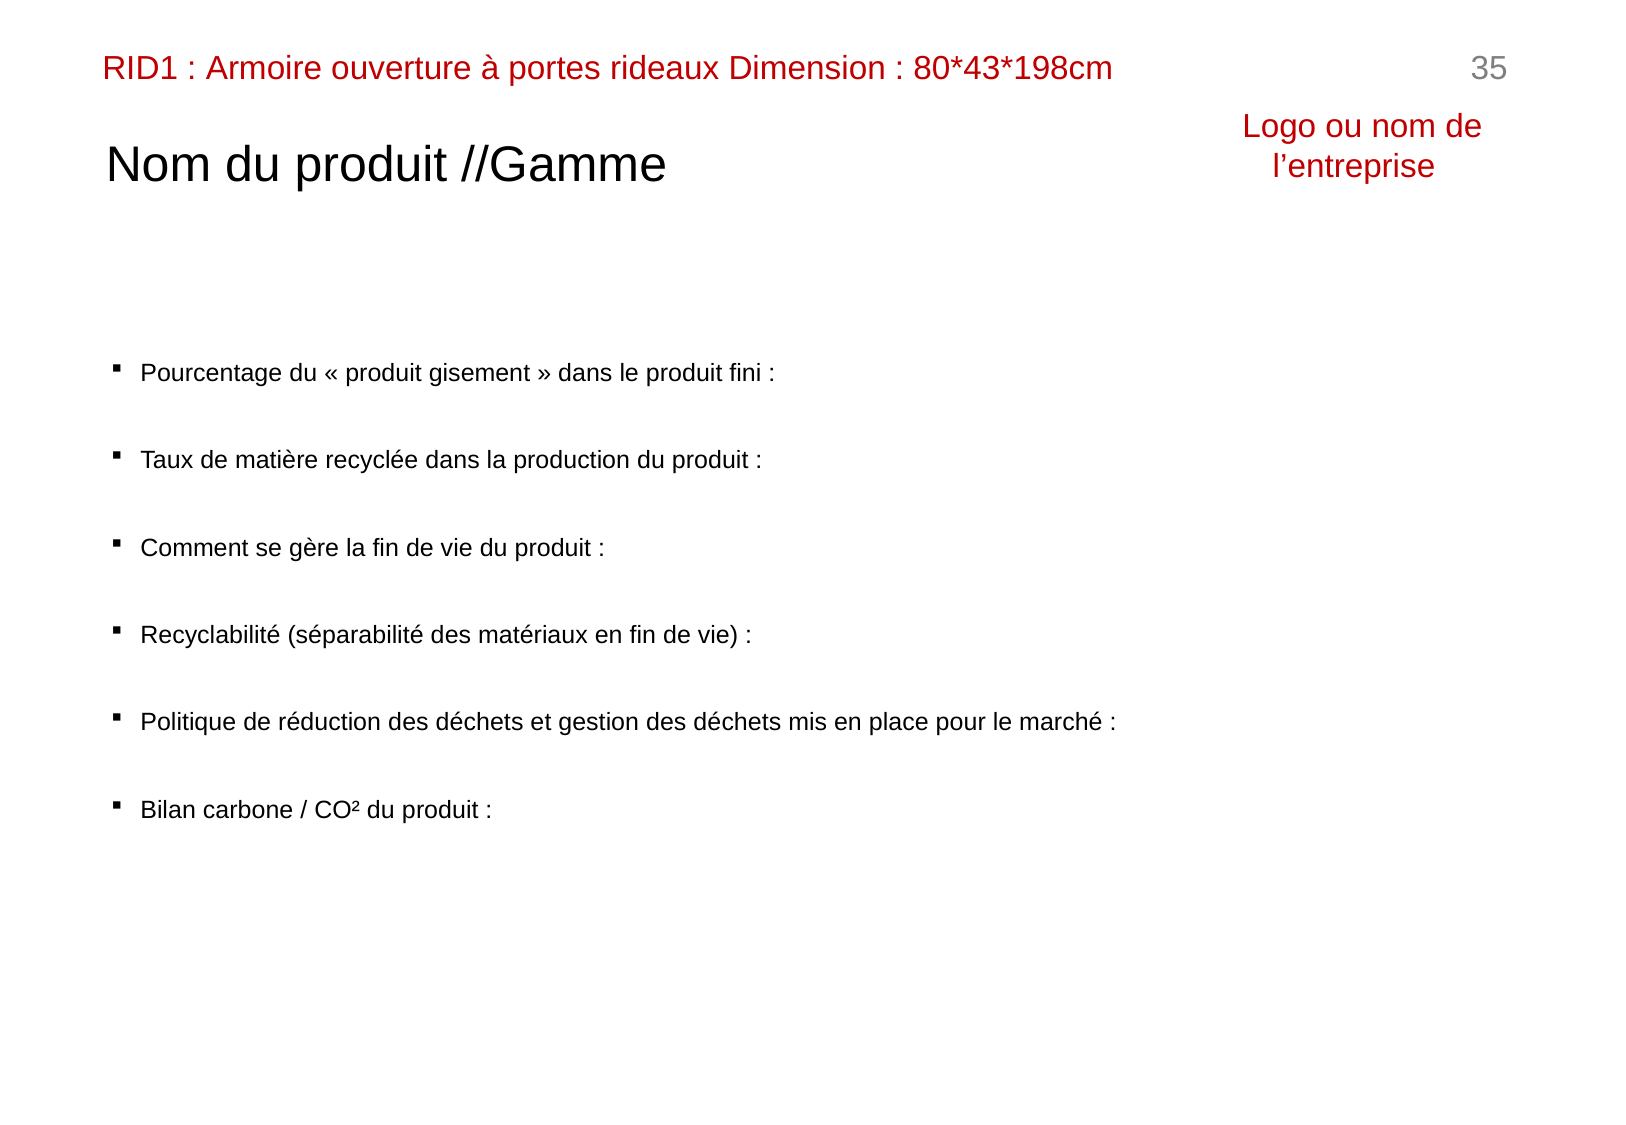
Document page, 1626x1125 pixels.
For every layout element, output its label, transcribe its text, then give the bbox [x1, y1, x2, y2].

text_box Logo ou nom de l’entreprise [1141, 91, 1567, 197]
list Nom du produit //Gamme [91, 109, 1523, 215]
slide_number 35 [1426, 19, 1523, 91]
title RID1 : Armoire ouverture à portes rideaux Dimension : 80*43*198cm [102, 19, 1426, 109]
text_box Pourcentage du « produit gisement » dans le produit fini : Taux de matière recyclée dans la production du produit : Comment se gère la fin de vie du produit : Recyclabilité (séparabilité des matériaux en fin de vie) : Politique de réduction des déchets et gestion des déchets mis en place pour le marché : Bilan carbone / CO² du produit : [81, 304, 1333, 1067]
